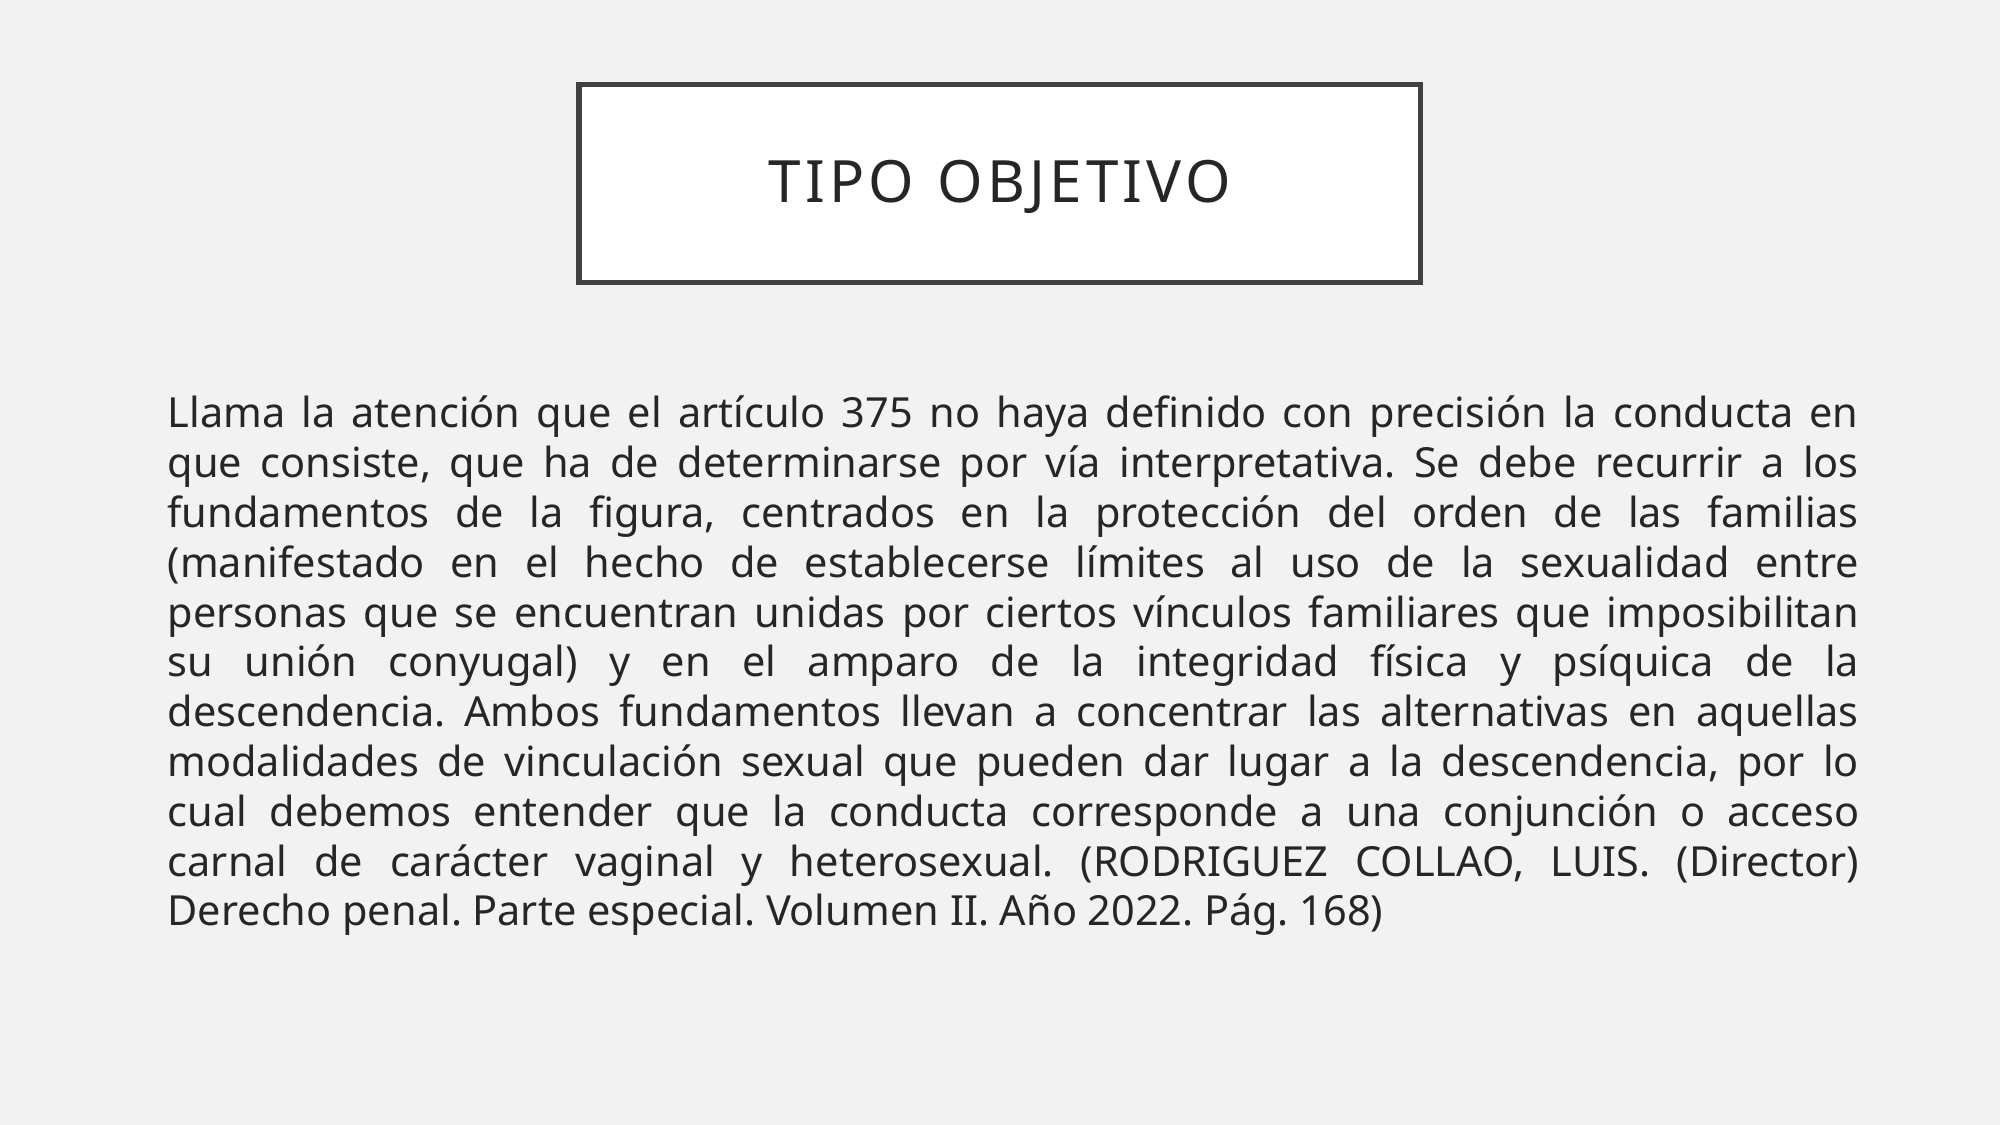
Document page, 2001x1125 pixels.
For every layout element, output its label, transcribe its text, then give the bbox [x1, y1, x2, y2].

list Llama la atención que el artículo 375 no haya definido con precisión la conducta en que consiste, que ha de determinarse por vía interpretativa. Se debe recurrir a los fundamentos de la figura, centrados en la protección del orden de las familias (manifestado en el hecho de establecerse límites al uso de la sexualidad entre personas que se encuentran unidas por ciertos vínculos familiares que imposibilitan su unión conyugal) y en el amparo de la integridad física y psíquica de la descendencia. Ambos fundamentos llevan a concentrar las alternativas en aquellas modalidades de vinculación sexual que pueden dar lugar a la descendencia, por lo cual debemos entender que la conducta corresponde a una conjunción o acceso carnal de carácter vaginal y heterosexual. (RODRIGUEZ COLLAO, LUIS. (Director) Derecho penal. Parte especial. Volumen II. Año 2022. Pág. 168) [152, 378, 1877, 942]
title Tipo objetivo [576, 82, 1423, 285]
